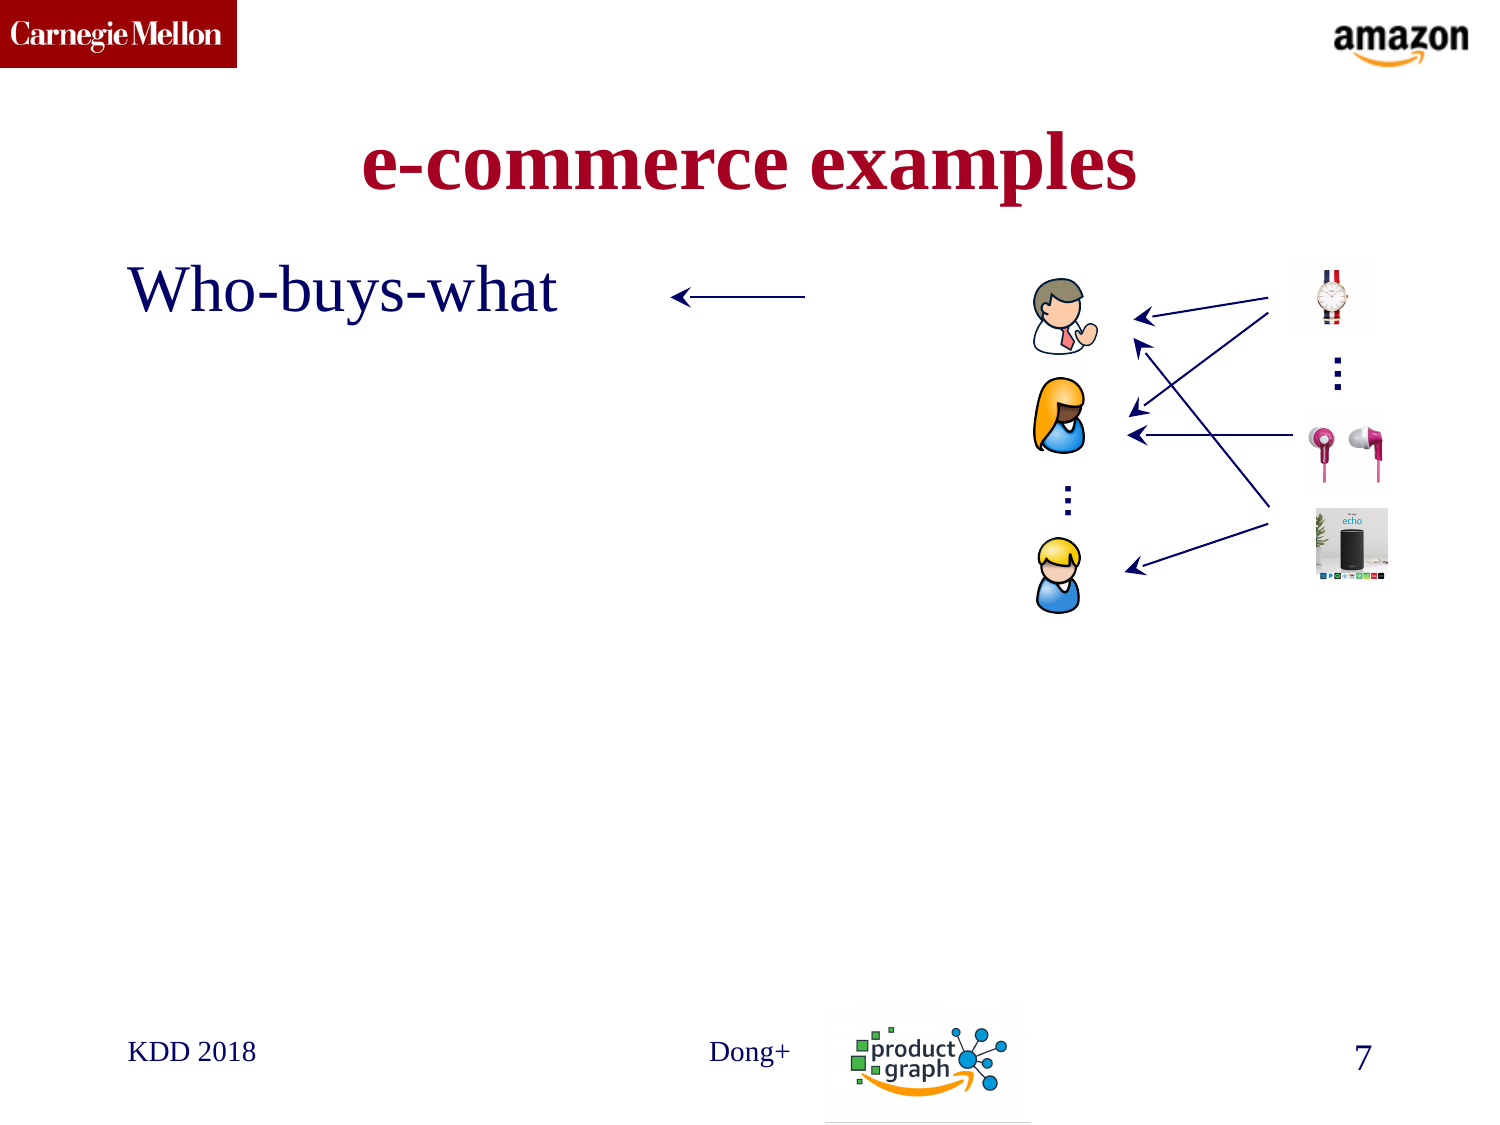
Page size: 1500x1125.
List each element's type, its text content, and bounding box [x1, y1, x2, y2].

picture [0, 0, 237, 68]
slide_number KDD 2018 [112, 1024, 426, 1101]
title e-commerce examples [112, 99, 1388, 213]
list Who-buys-what [112, 237, 1388, 1001]
footer Dong+ [512, 1024, 988, 1101]
slide_number 7 [1074, 1024, 1388, 1101]
picture [1322, 4, 1484, 88]
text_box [901, 258, 1388, 615]
